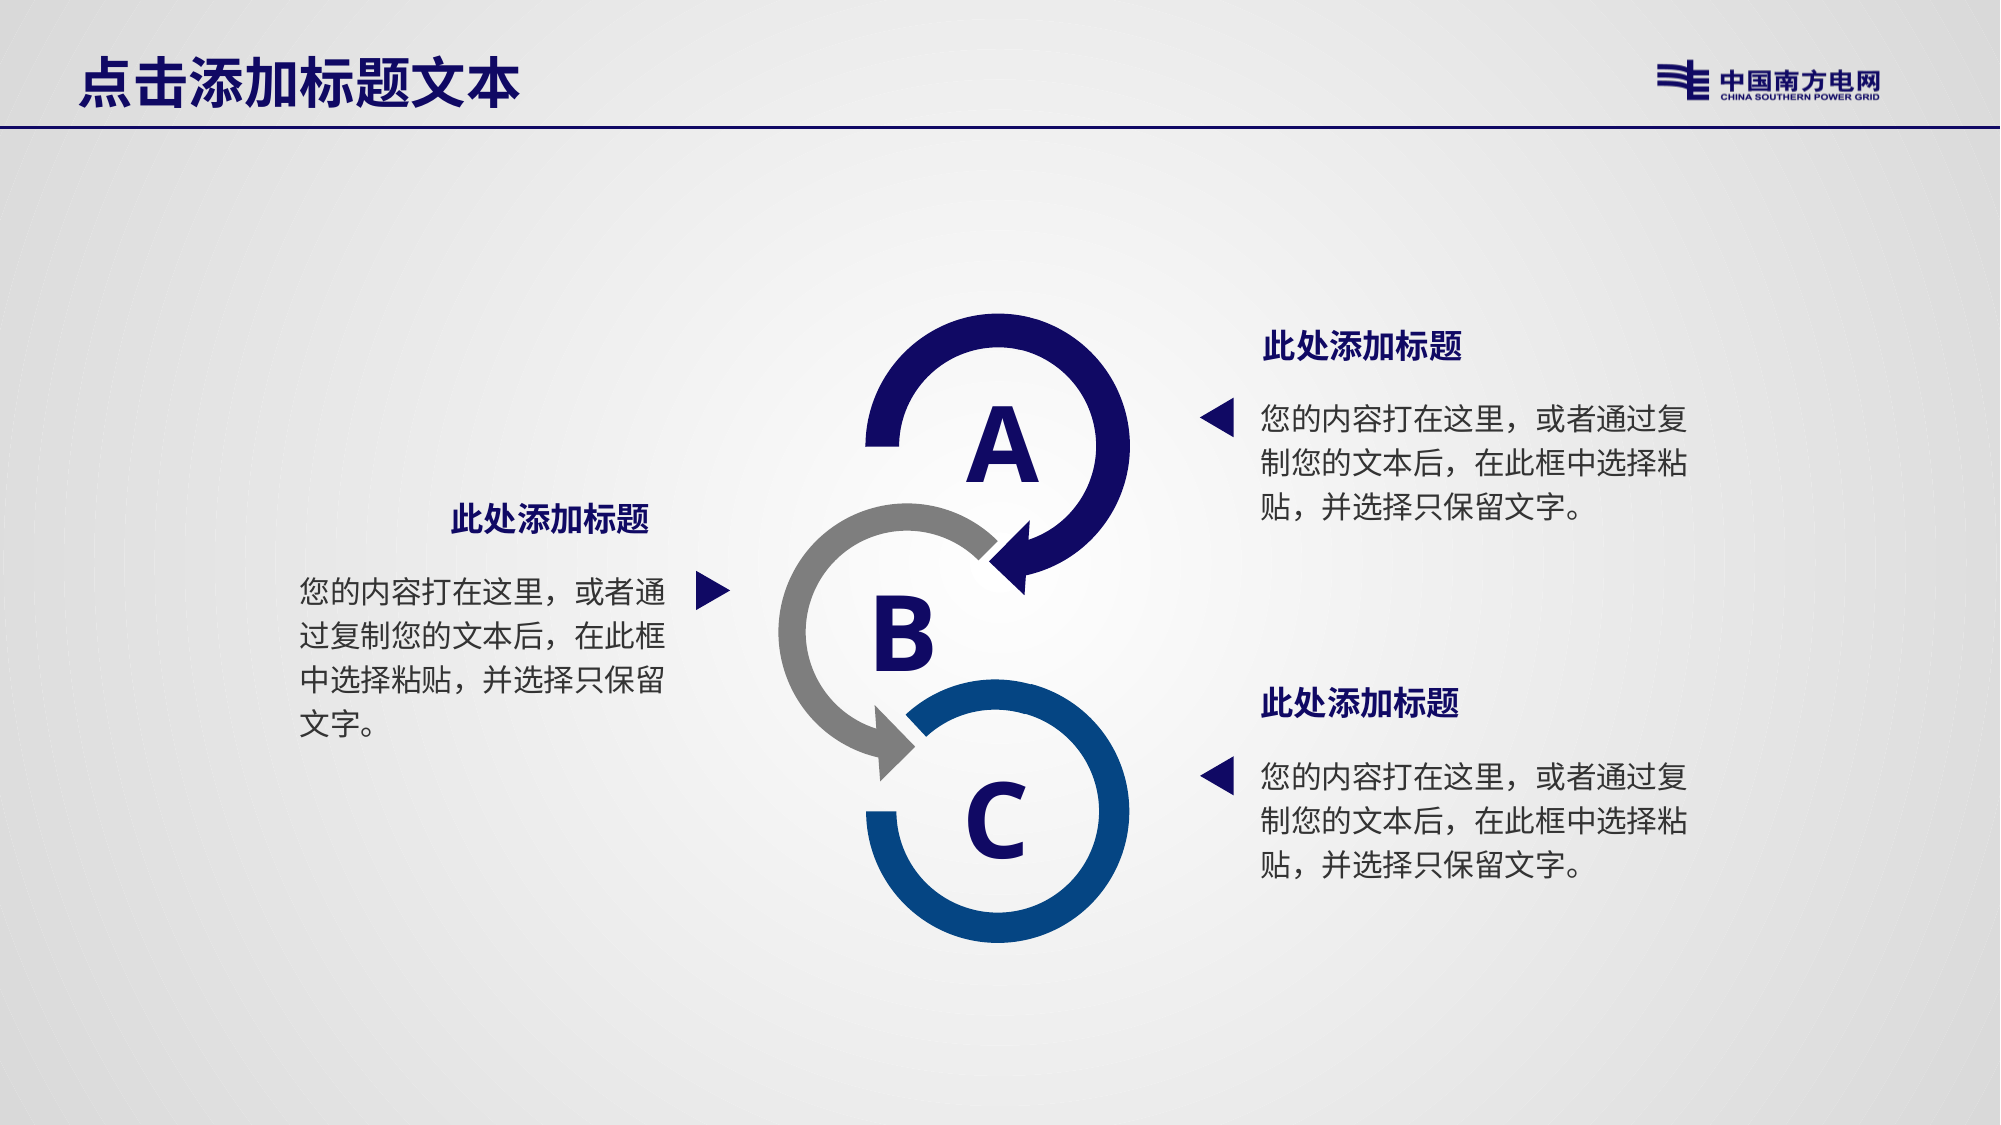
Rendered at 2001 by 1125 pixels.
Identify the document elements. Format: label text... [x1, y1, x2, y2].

text_box 此处添加标题 [1245, 674, 1476, 730]
picture [1634, 40, 1920, 124]
text_box [864, 312, 1032, 448]
text_box [1199, 397, 1234, 438]
text_box [905, 679, 1030, 737]
text_box [987, 317, 1131, 598]
text_box [866, 684, 1130, 943]
text_box 您的内容打在这里，或者通过复制您的文本后，在此框中选择粘贴，并选择只保留文字。 [1245, 385, 1709, 533]
text_box 此处添加标题 [1247, 317, 1478, 373]
text_box [778, 503, 998, 782]
text_box [1200, 756, 1234, 796]
text_box 点击添加标题文本 [63, 40, 537, 122]
text_box C [947, 745, 1045, 888]
text_box 此处添加标题 [435, 490, 666, 546]
text_box A [951, 369, 1055, 511]
text_box B [852, 557, 954, 700]
text_box 您的内容打在这里，或者通过复制您的文本后，在此框中选择粘贴，并选择只保留文字。 [1245, 743, 1709, 891]
text_box 您的内容打在这里，或者通过复制您的文本后，在此框中选择粘贴，并选择只保留文字。 [284, 557, 686, 749]
text_box [696, 570, 731, 611]
